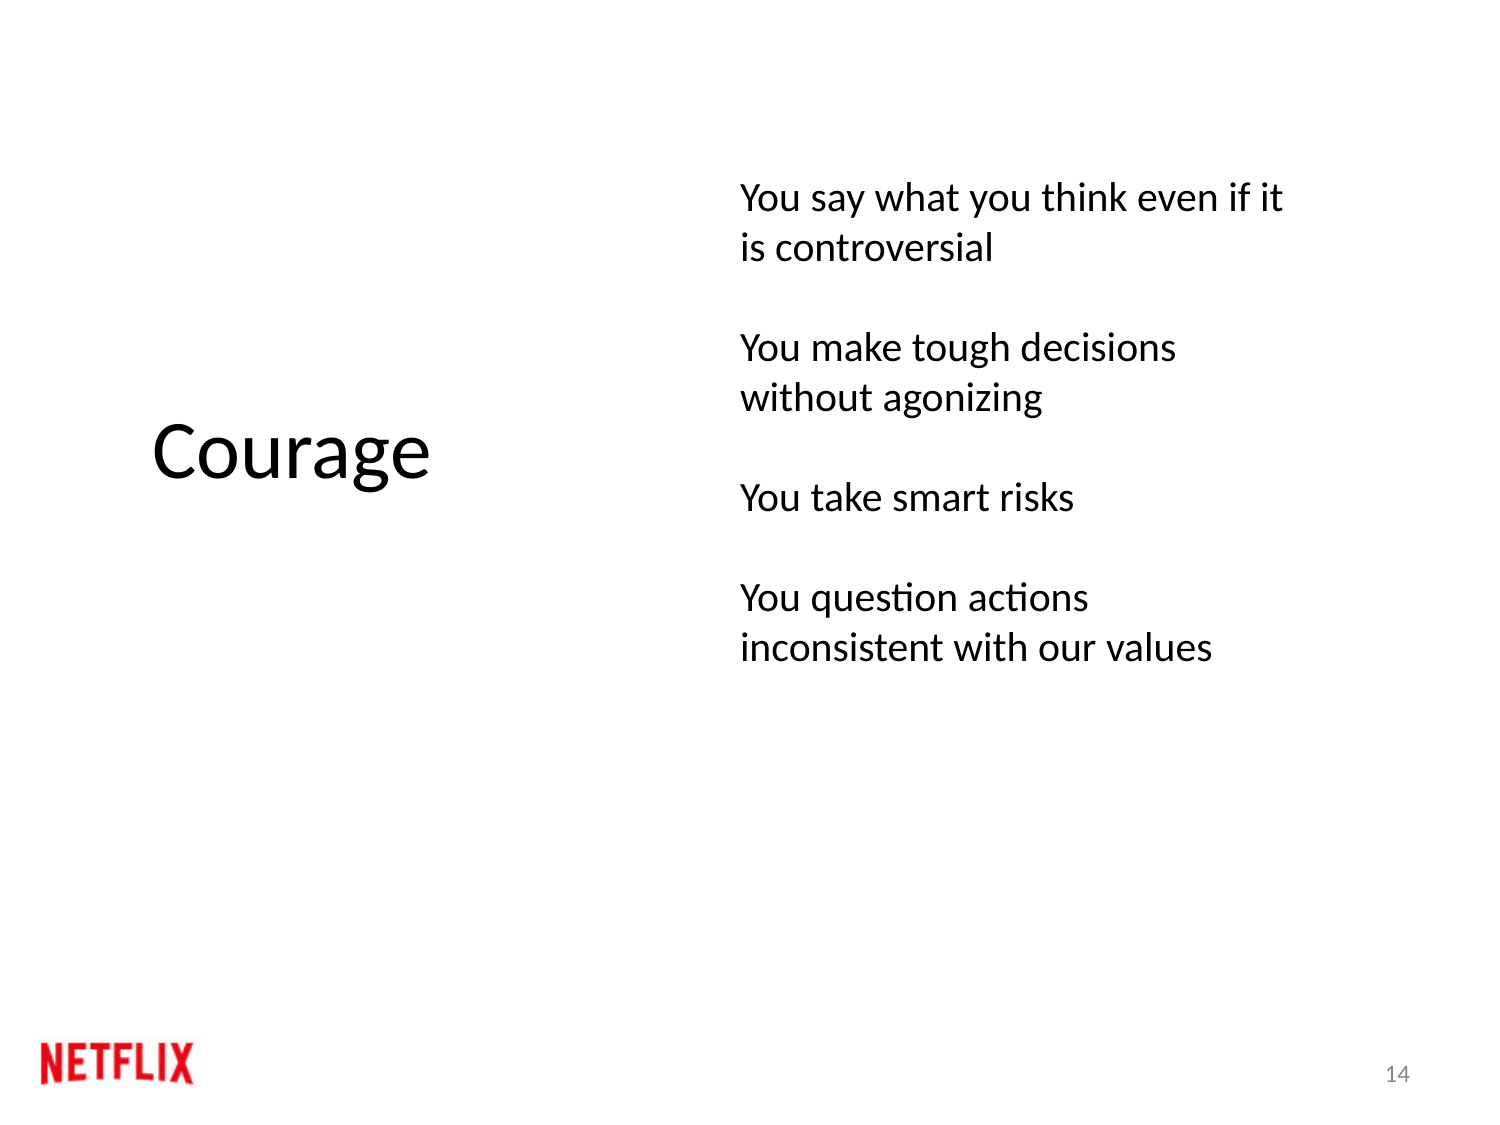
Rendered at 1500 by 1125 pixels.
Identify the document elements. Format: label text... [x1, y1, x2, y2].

text_box You say what you think even if it is controversial You make tough decisions without agonizing You take smart risks You question actions inconsistent with our values [724, 162, 1313, 485]
slide_number ‹#› [1074, 1042, 1425, 1103]
text_box Courage [137, 387, 451, 504]
picture [24, 1024, 211, 1104]
